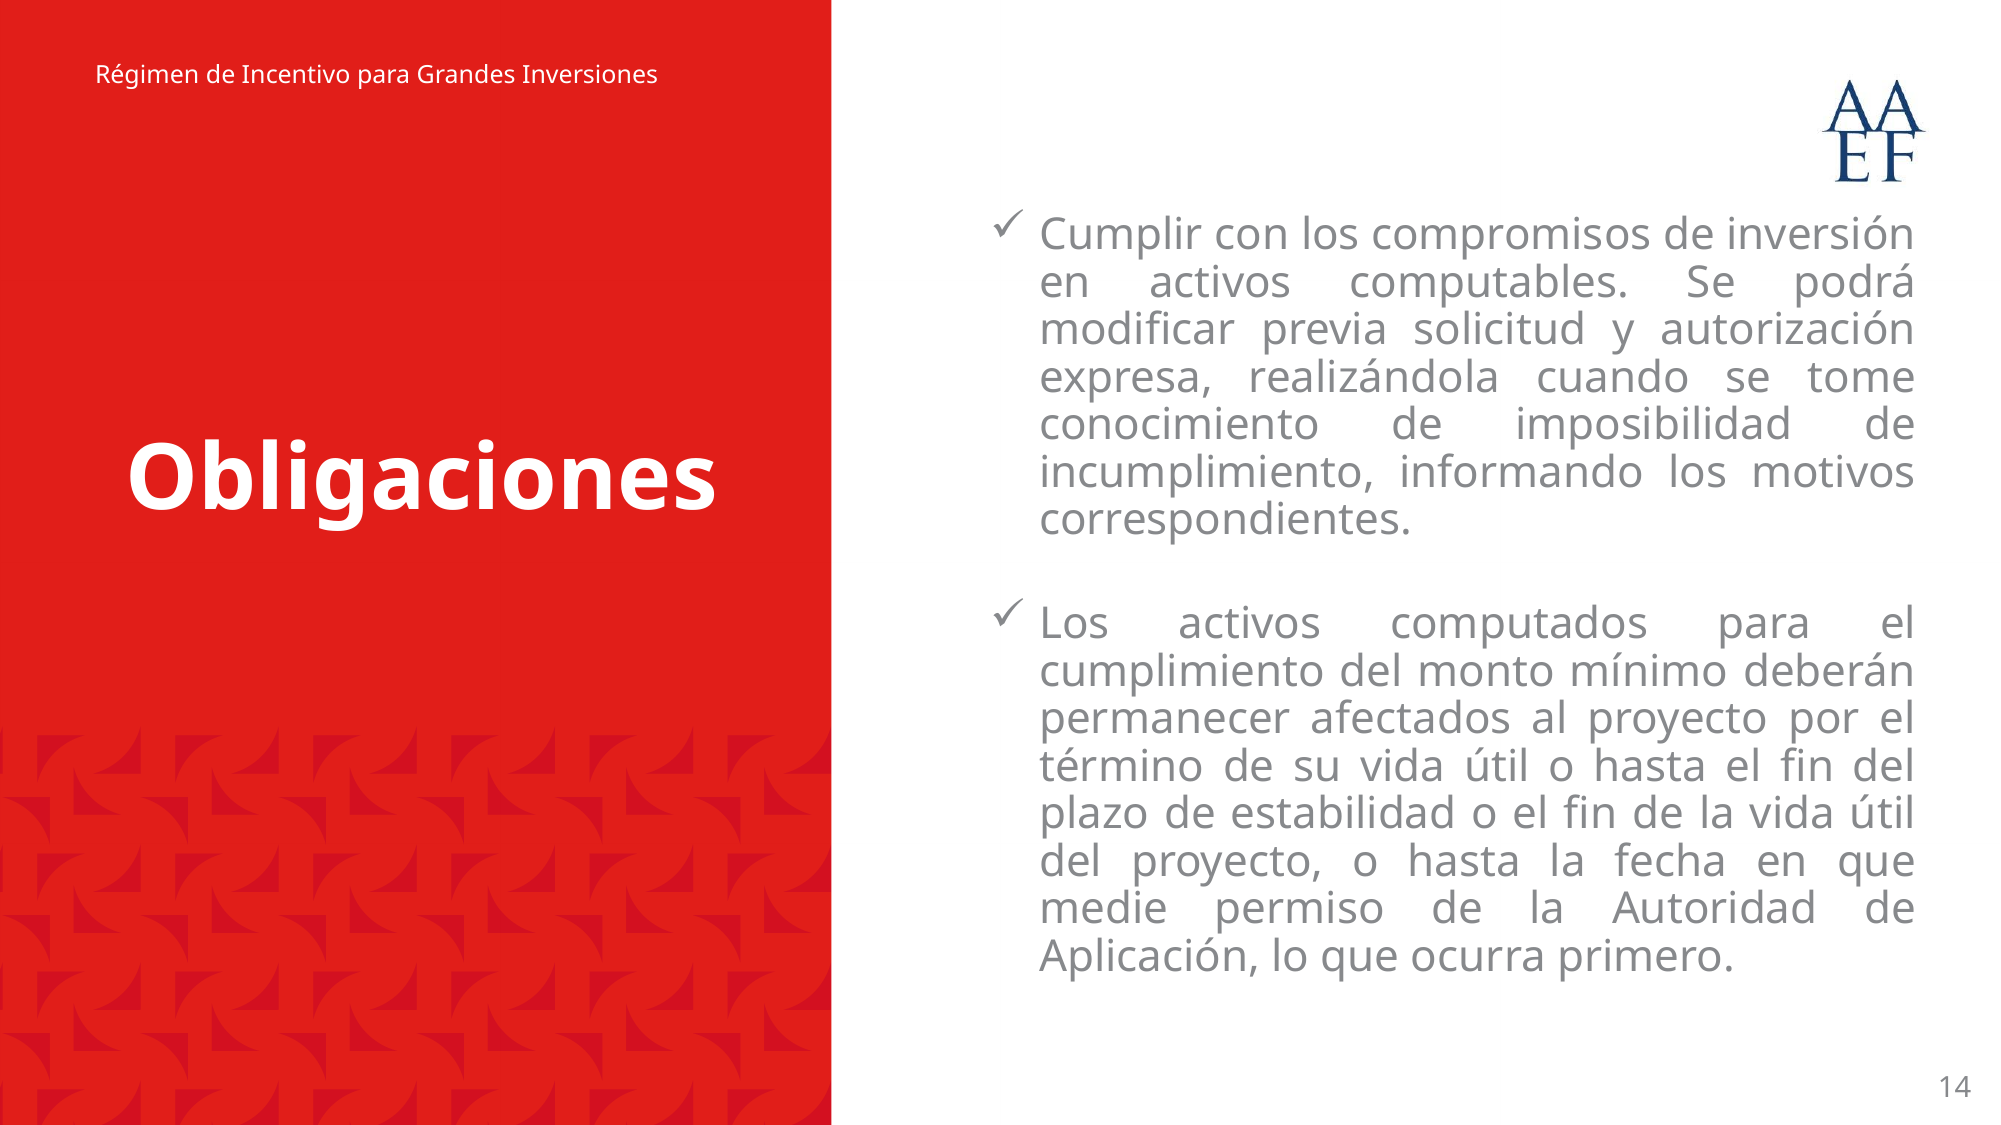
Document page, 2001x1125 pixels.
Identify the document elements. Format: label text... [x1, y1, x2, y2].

list Cumplir con los compromisos de inversión en activos computables. Se podrá modificar previa solicitud y autorización expresa, realizándola cuando se tome conocimiento de imposibilidad de incumplimiento, informando los motivos correspondientes. Los activos computados para el cumplimiento del monto mínimo deberán permanecer afectados al proyecto por el término de su vida útil o hasta el fin del plazo de estabilidad o el fin de la vida útil del proyecto, o hasta la fecha en que medie permiso de la Autoridad de Aplicación, lo que ocurra primero. [974, 204, 1933, 1084]
picture [0, 0, 2001, 1125]
list Régimen de Incentivo para Grandes Inversiones [80, 54, 764, 95]
list Obligaciones [80, 422, 764, 712]
